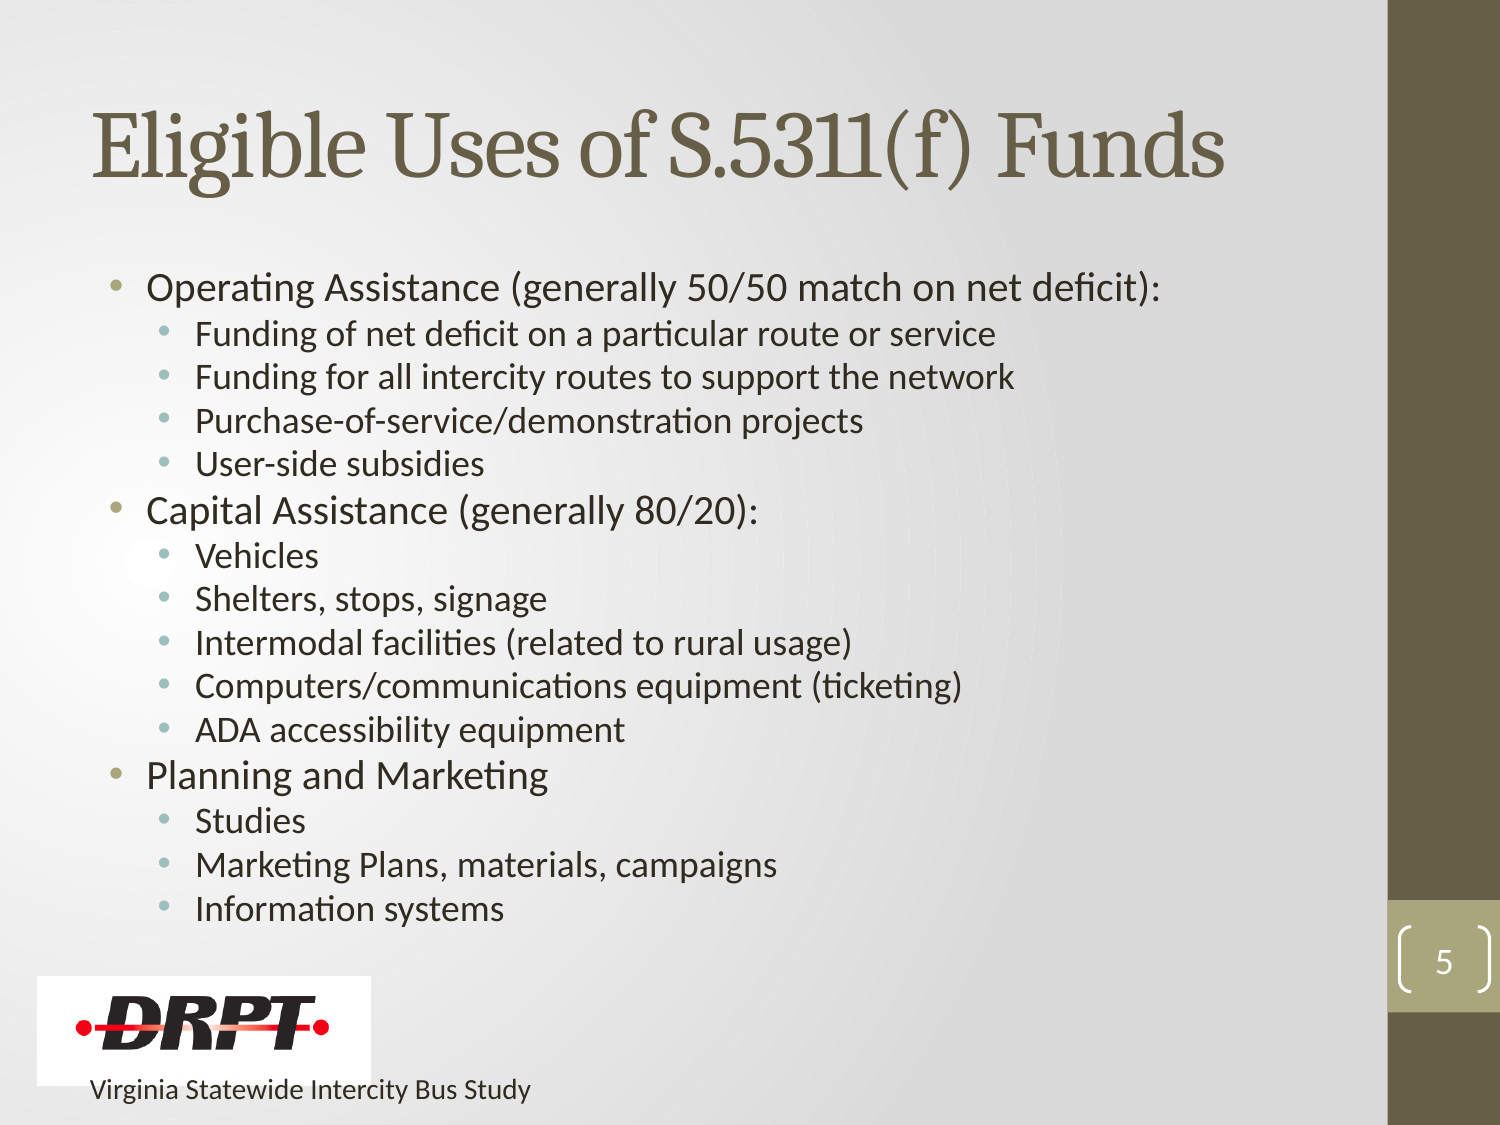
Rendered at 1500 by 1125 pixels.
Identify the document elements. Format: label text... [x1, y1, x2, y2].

list Operating Assistance (generally 50/50 match on net deficit): Funding of net deficit on a particular route or service Funding for all intercity routes to support the network Purchase-of-service/demonstration projects User-side subsidies Capital Assistance (generally 80/20): Vehicles Shelters, stops, signage Intermodal facilities (related to rural usage) Computers/communications equipment (ticketing) ADA accessibility equipment Planning and Marketing Studies Marketing Plans, materials, campaigns Information systems [75, 262, 1325, 1050]
picture [36, 976, 371, 1086]
title Eligible Uses of S.5311(f) Funds [75, 45, 1325, 233]
slide_number 4 [1397, 925, 1492, 994]
